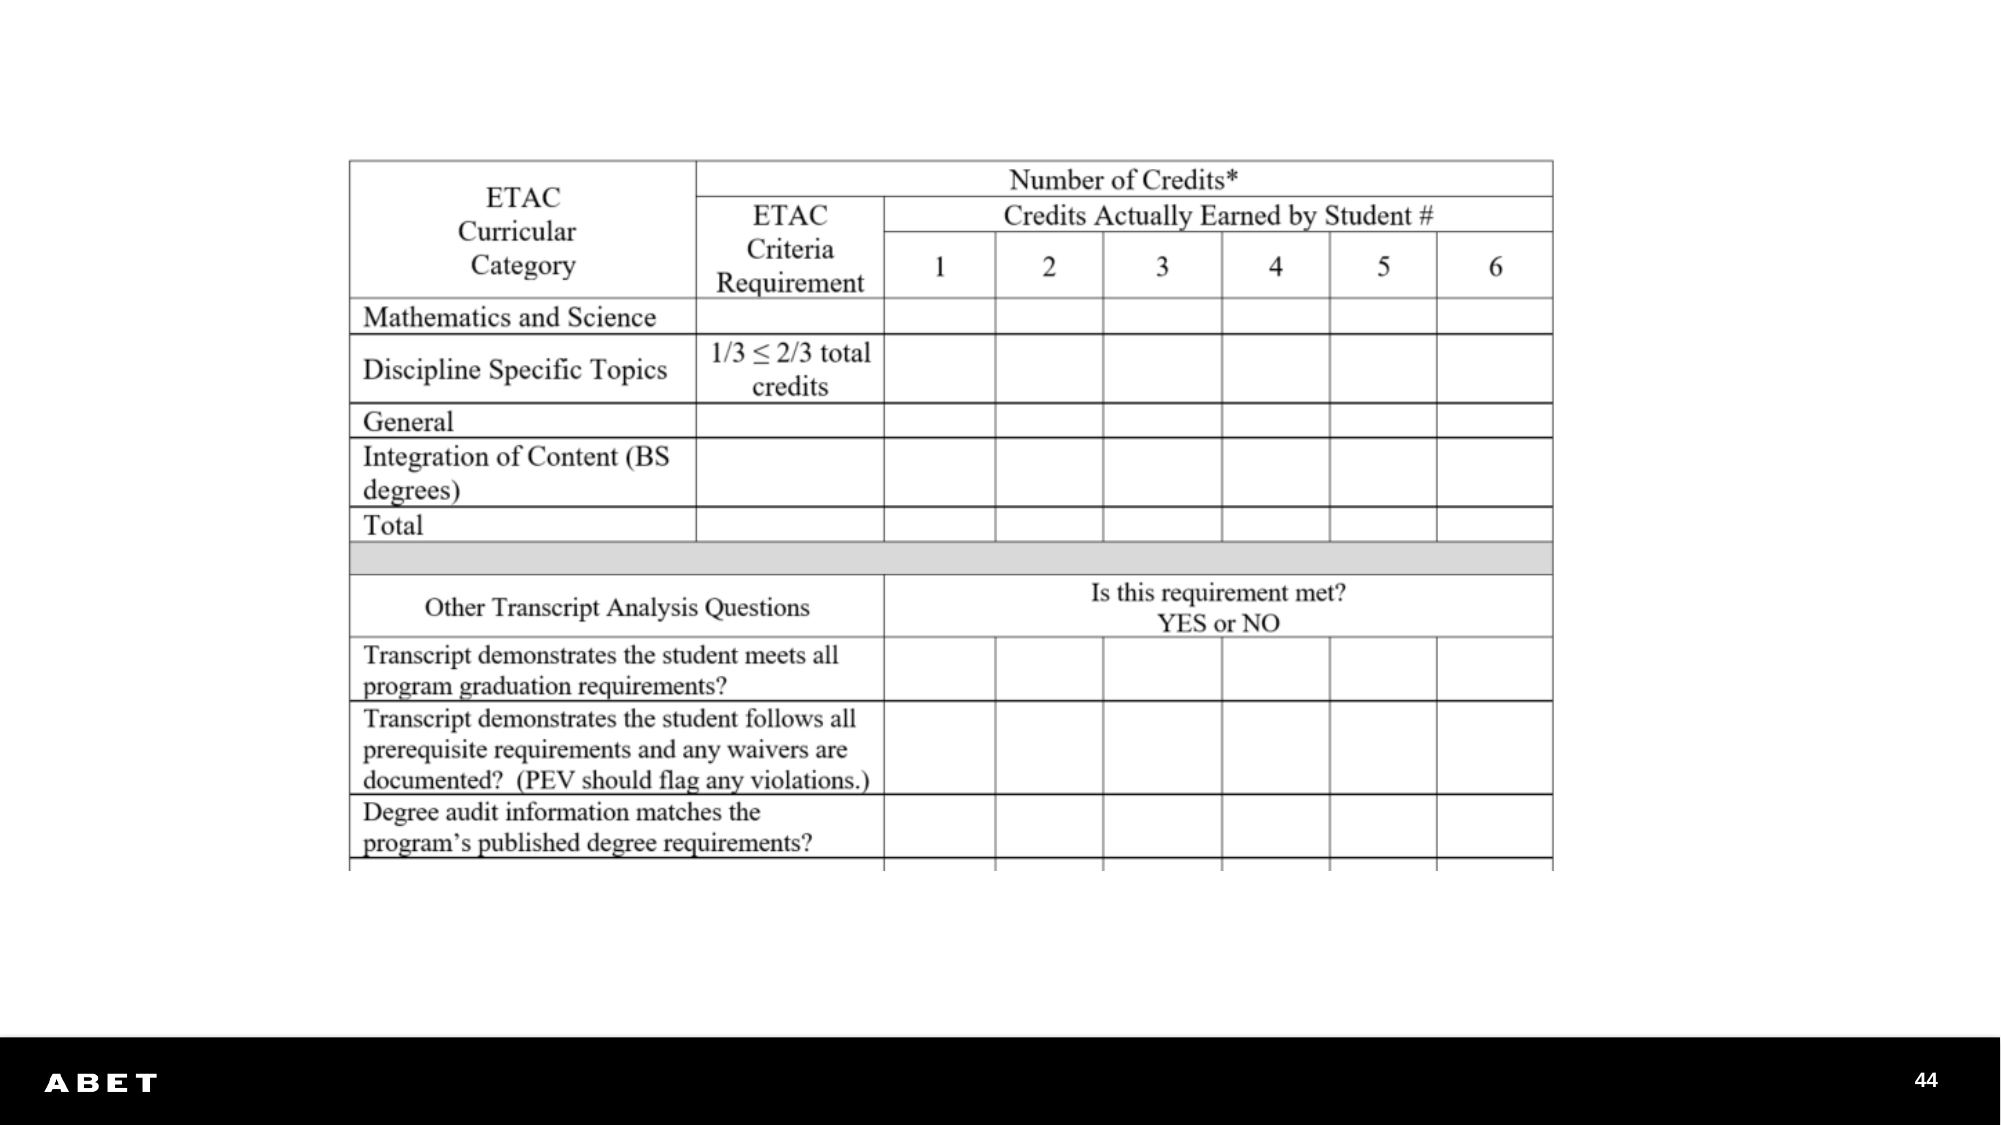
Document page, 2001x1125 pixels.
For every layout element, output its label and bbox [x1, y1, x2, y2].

picture [337, 150, 1565, 872]
picture [16, 1052, 184, 1113]
